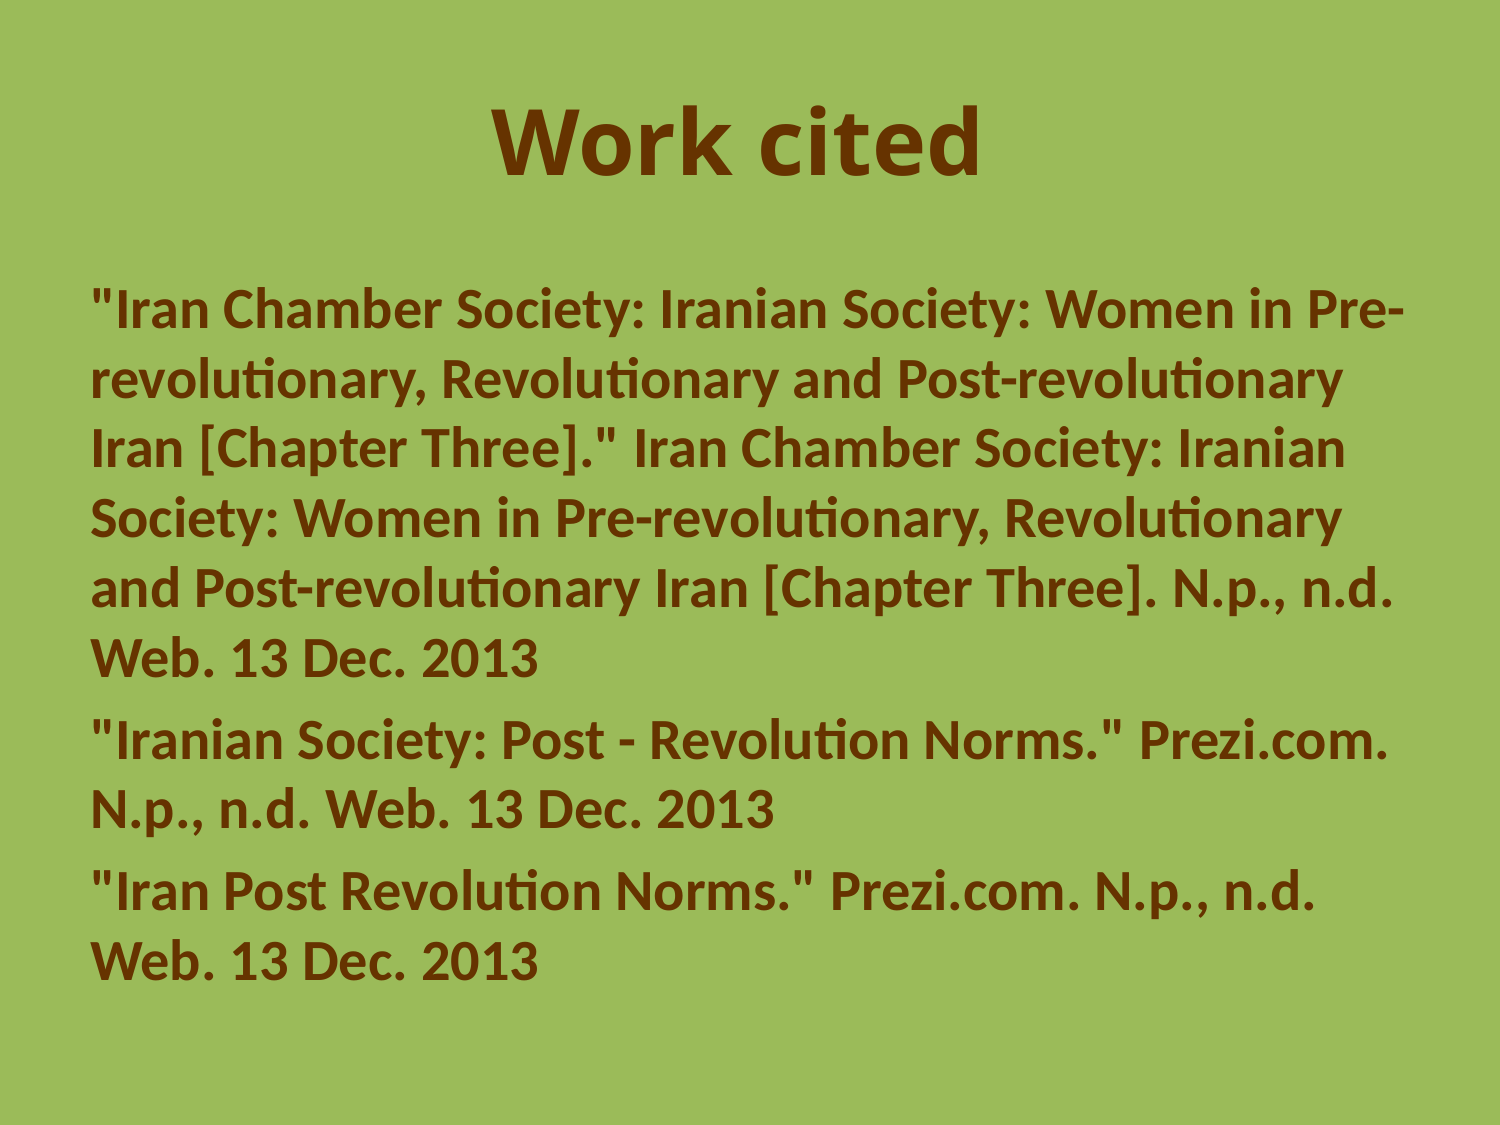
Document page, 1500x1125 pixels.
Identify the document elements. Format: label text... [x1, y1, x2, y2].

list "Iran Chamber Society: Iranian Society: Women in Pre-revolutionary, Revolutionary and Post-revolutionary Iran [Chapter Three]." Iran Chamber Society: Iranian Society: Women in Pre-revolutionary, Revolutionary and Post-revolutionary Iran [Chapter Three]. N.p., n.d. Web. 13 Dec. 2013 "Iranian Society: Post - Revolution Norms." Prezi.com. N.p., n.d. Web. 13 Dec. 2013 "Iran Post Revolution Norms." Prezi.com. N.p., n.d. Web. 13 Dec. 2013 [75, 262, 1425, 1005]
title Work cited [75, 45, 1425, 233]
